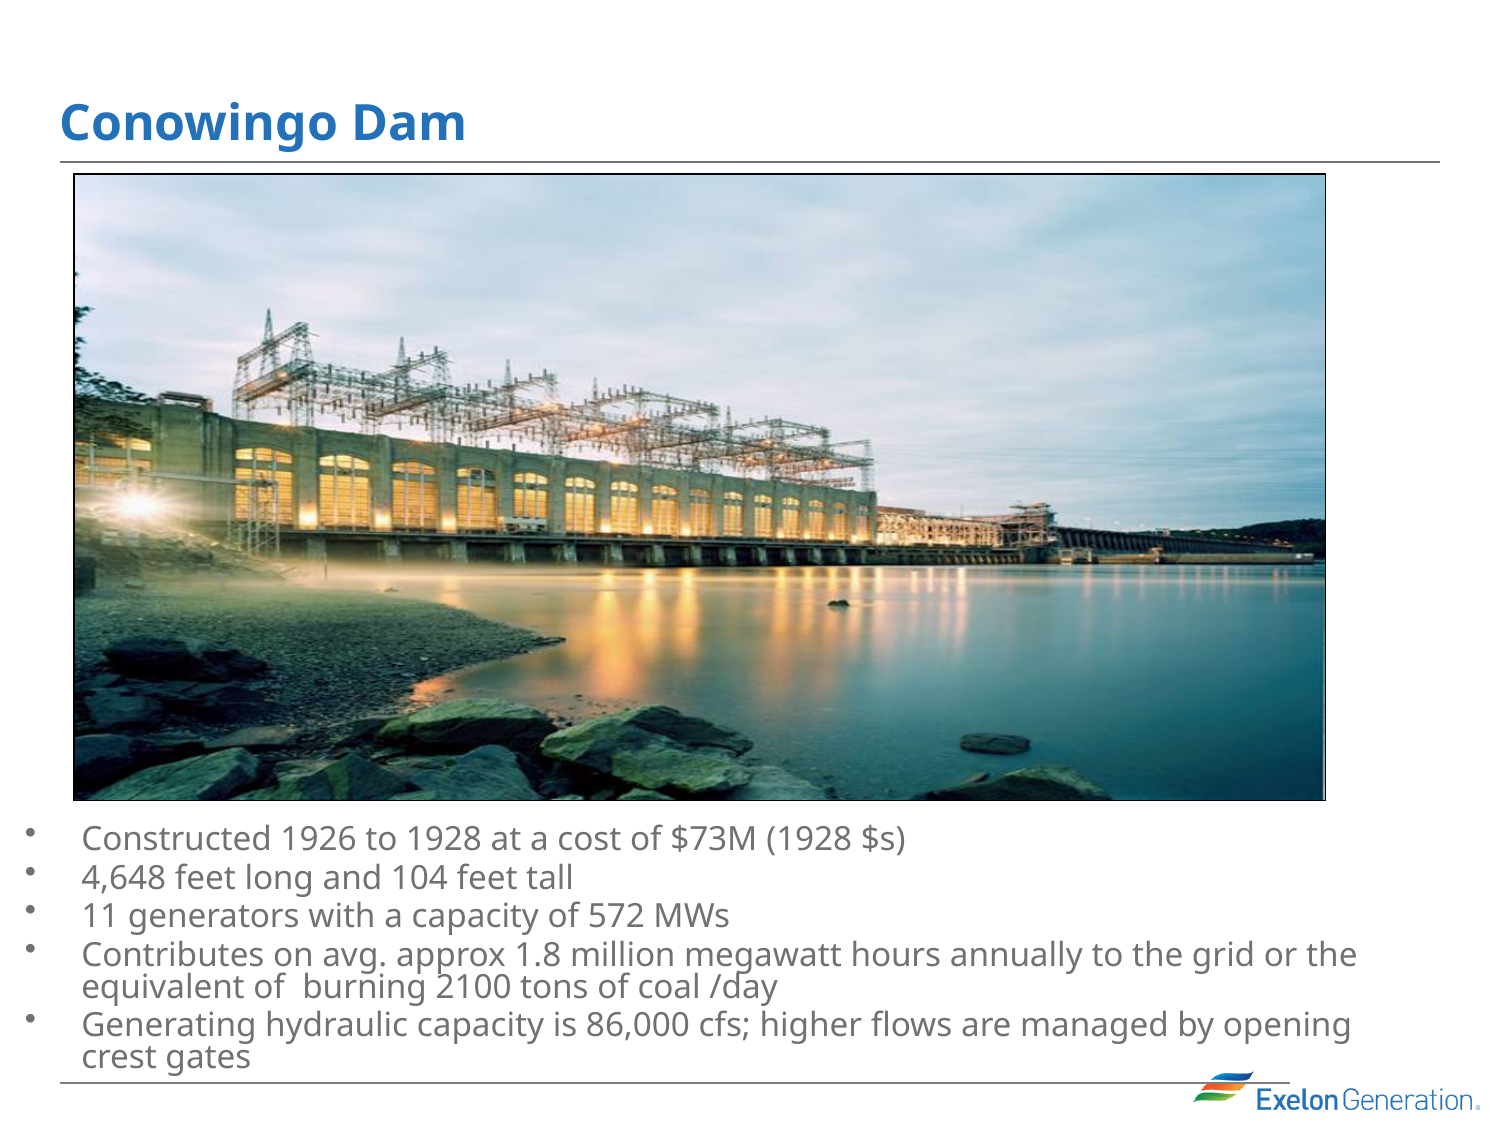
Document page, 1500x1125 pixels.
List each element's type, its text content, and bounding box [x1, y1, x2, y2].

list Constructed 1926 to 1928 at a cost of $73M (1928 $s) 4,648 feet long and 104 feet tall 11 generators with a capacity of 572 MWs Contributes on avg. approx 1.8 million megawatt hours annually to the grid or the equivalent of burning 2100 tons of coal /day Generating hydraulic capacity is 86,000 cfs; higher flows are managed by opening crest gates [24, 824, 1406, 1125]
picture [1406, 1071, 1480, 1110]
title Conowingo Dam [59, 30, 1440, 151]
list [74, 174, 1326, 801]
